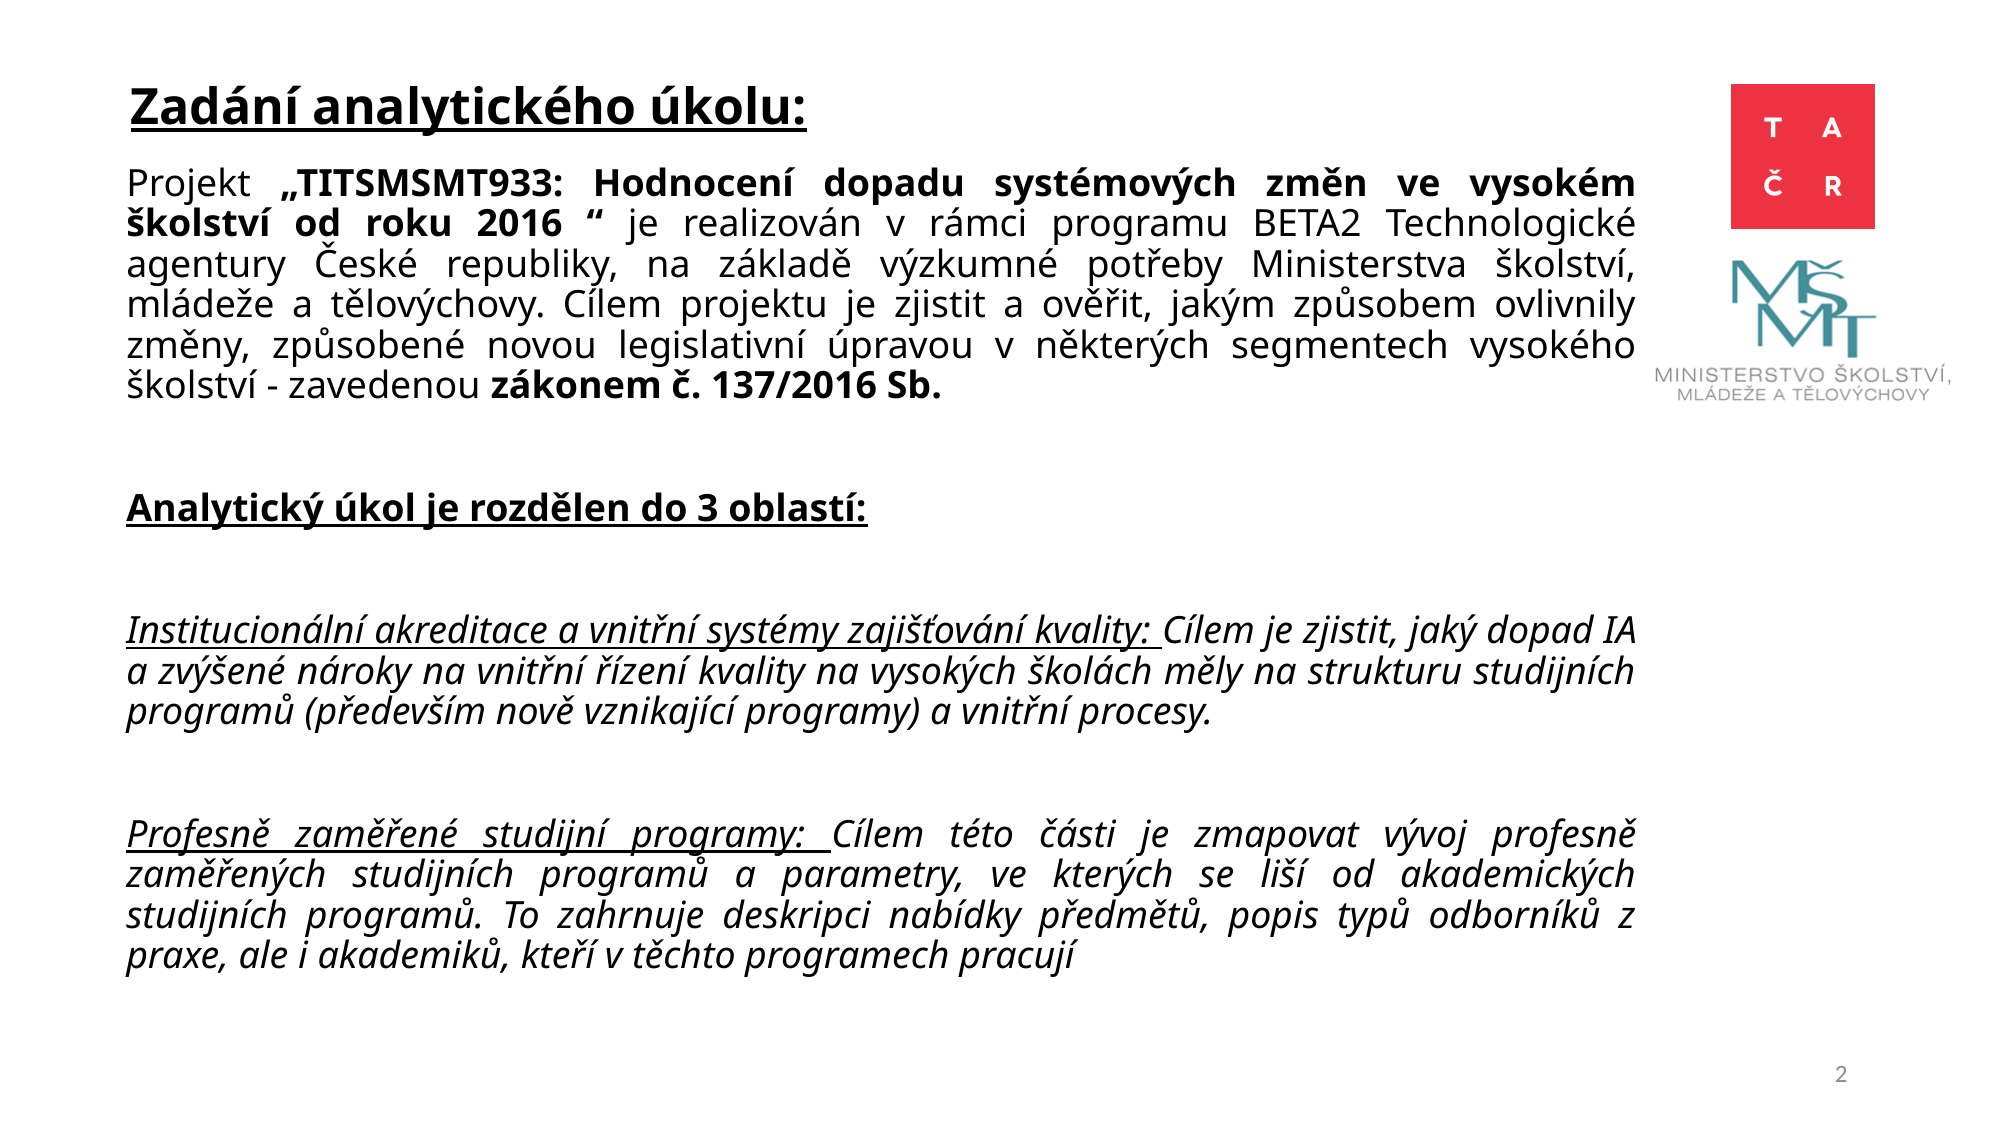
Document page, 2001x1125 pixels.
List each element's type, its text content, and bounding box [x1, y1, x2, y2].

slide_number 2 [1412, 1042, 1863, 1103]
text_box [111, 607, 1082, 704]
picture [1637, 237, 1969, 424]
title Zadání analytického úkolu: [115, 59, 1841, 157]
picture [1731, 84, 1875, 229]
text_box Projekt „TITSMSMT933: Hodnocení dopadu systémových změn ve vysokém školství od roku 2016 “ je realizován v rámci programu BETA2 Technologické agentury České republiky, na základě výzkumné potřeby Ministerstva školství, mládeže a tělovýchovy. Cílem projektu je zjistit a ověřit, jakým způsobem ovlivnily změny, způsobené novou legislativní úpravou v některých segmentech vysokého školství - zavedenou zákonem č. 137/2016 Sb. Analytický úkol je rozdělen do 3 oblastí: Institucionální akreditace a vnitřní systémy zajišťování kvality: Cílem je zjistit, jaký dopad IA a zvýšené nároky na vnitřní řízení kvality na vysokých školách měly na strukturu studijních programů (především nově vznikající programy) a vnitřní procesy. Profesně zaměřené studijní programy: Cílem této části je zmapovat vývoj profesně zaměřených studijních programů a parametry, ve kterých se liší od akademických studijních programů. To zahrnuje deskripci nabídky předmětů, popis typů odborníků z praxe, ale i akademiků, kteří v těchto programech pracují [111, 156, 1653, 1043]
